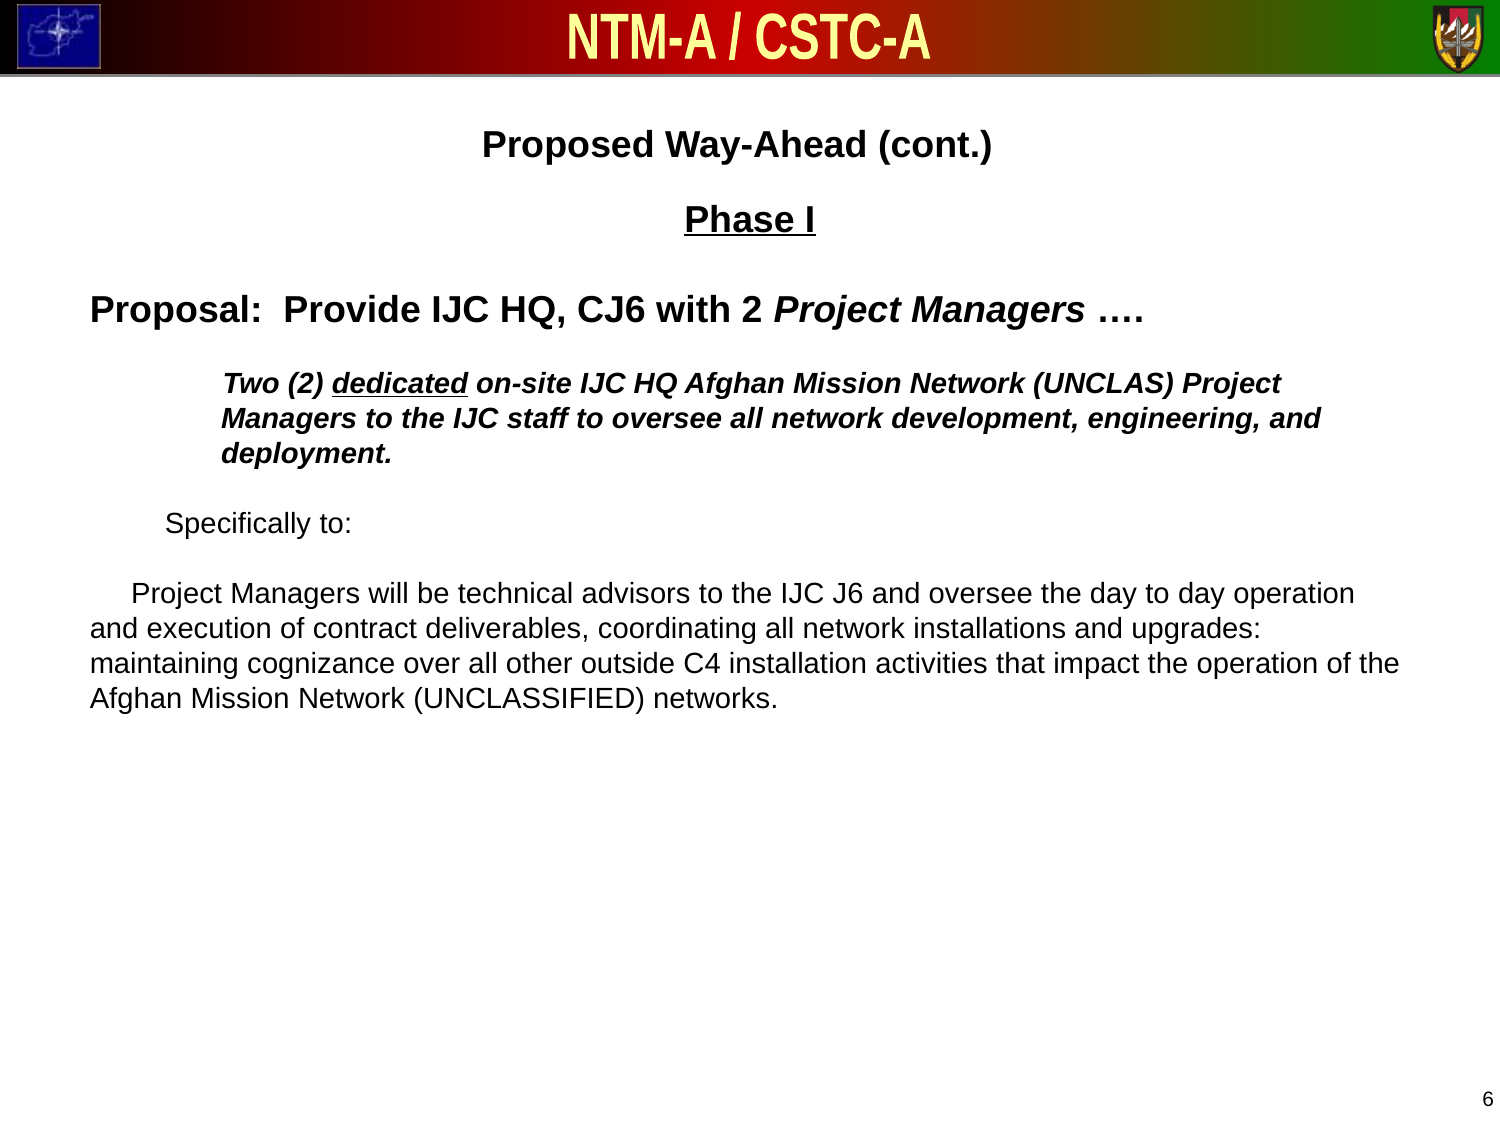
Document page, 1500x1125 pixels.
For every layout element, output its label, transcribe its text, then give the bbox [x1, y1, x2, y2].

text_box Phase I Proposal: Provide IJC HQ, CJ6 with 2 Project Managers …. Two (2) dedicated on-site IJC HQ Afghan Mission Network (UNCLAS) Project Managers to the IJC staff to oversee all network development, engineering, and deployment. Specifically to: Project Managers will be technical advisors to the IJC J6 and oversee the day to day operation and execution of contract deliverables, coordinating all network installations and upgrades: maintaining cognizance over all other outside C4 installation activities that impact the operation of the Afghan Mission Network (UNCLASSIFIED) networks. [74, 187, 1425, 872]
picture [17, 4, 101, 69]
slide_number 6 [1181, 1073, 1495, 1123]
text_box Proposed Way-Ahead (cont.) [162, 112, 1313, 173]
picture [1432, 5, 1484, 74]
